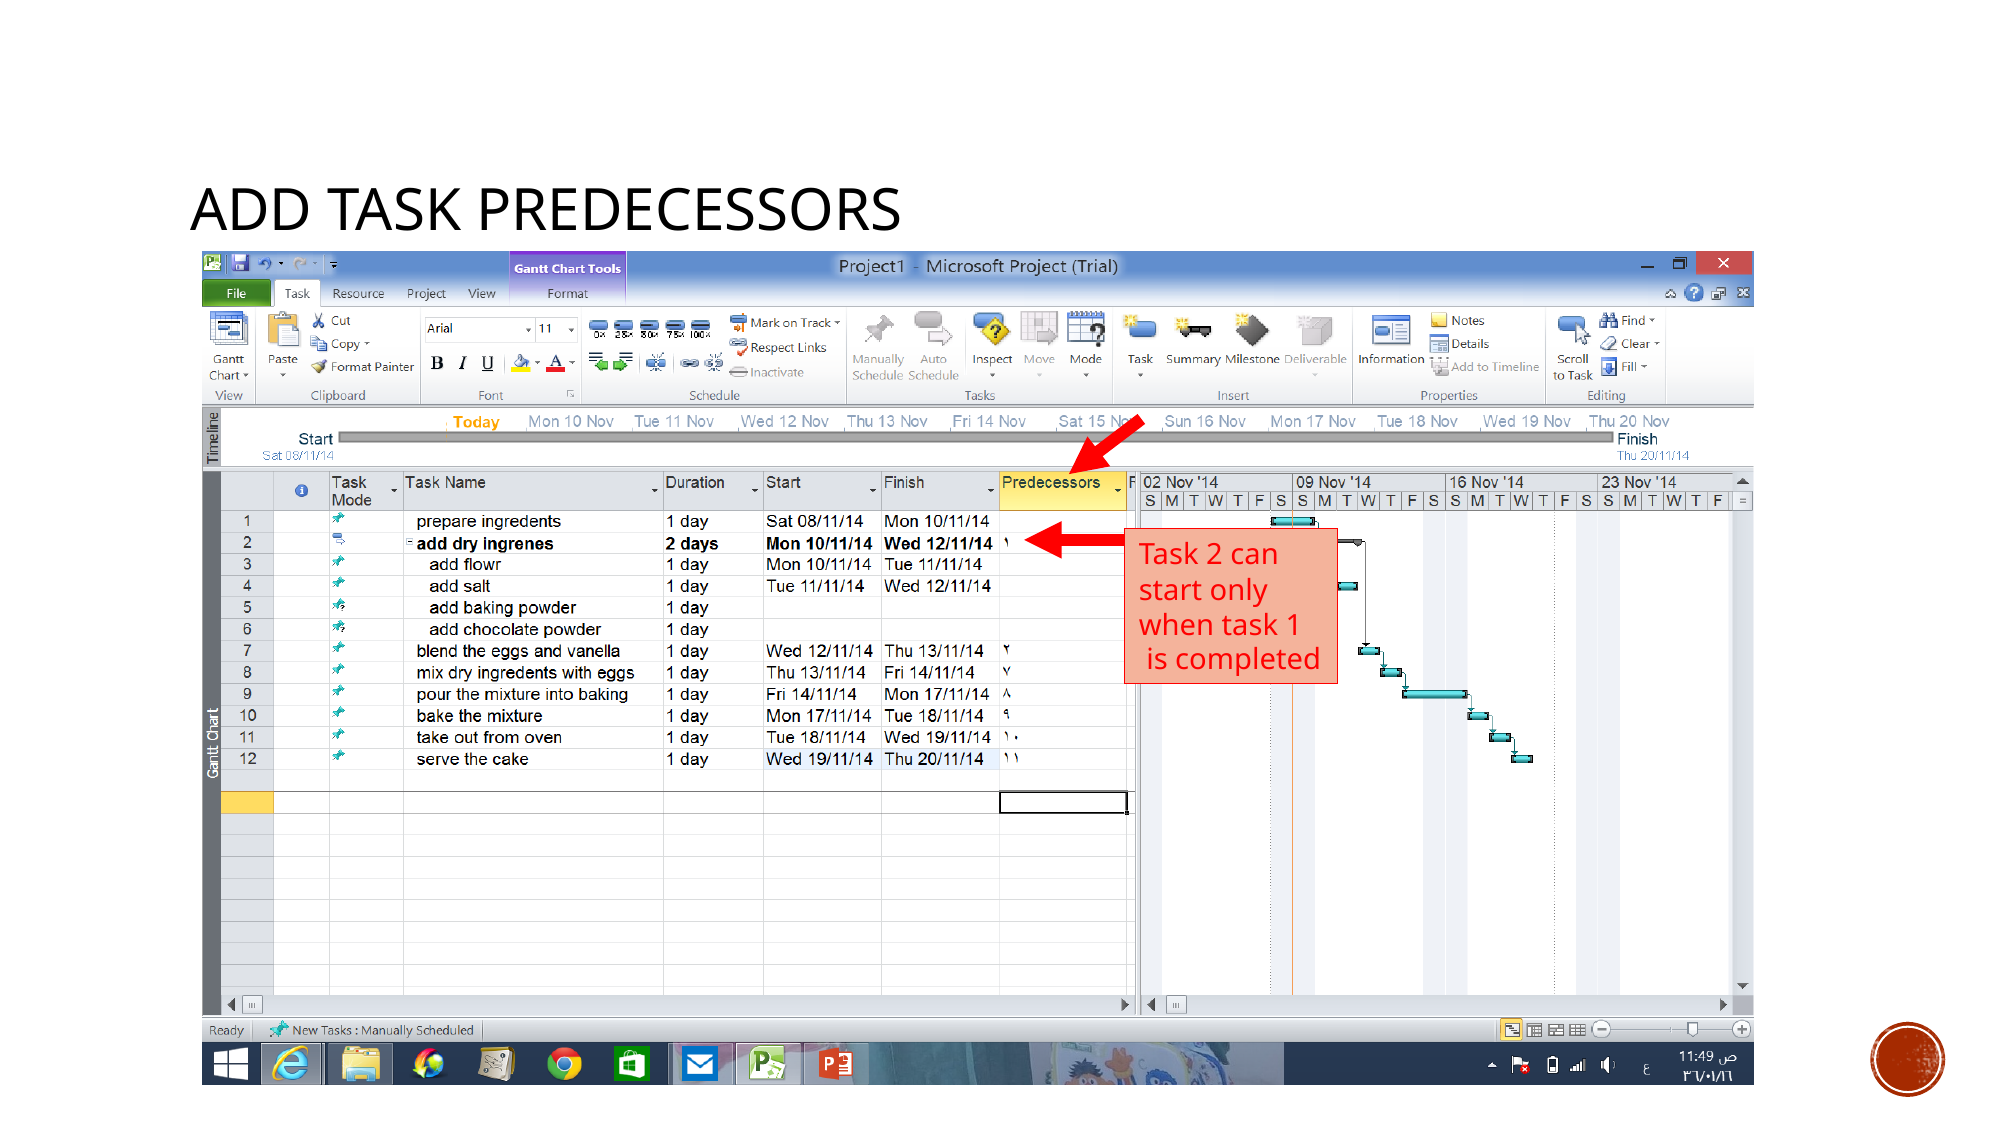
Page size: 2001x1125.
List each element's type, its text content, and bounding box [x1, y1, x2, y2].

title Add task predecessors [175, 79, 1826, 344]
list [206, 255, 1750, 1081]
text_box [1070, 420, 1140, 473]
